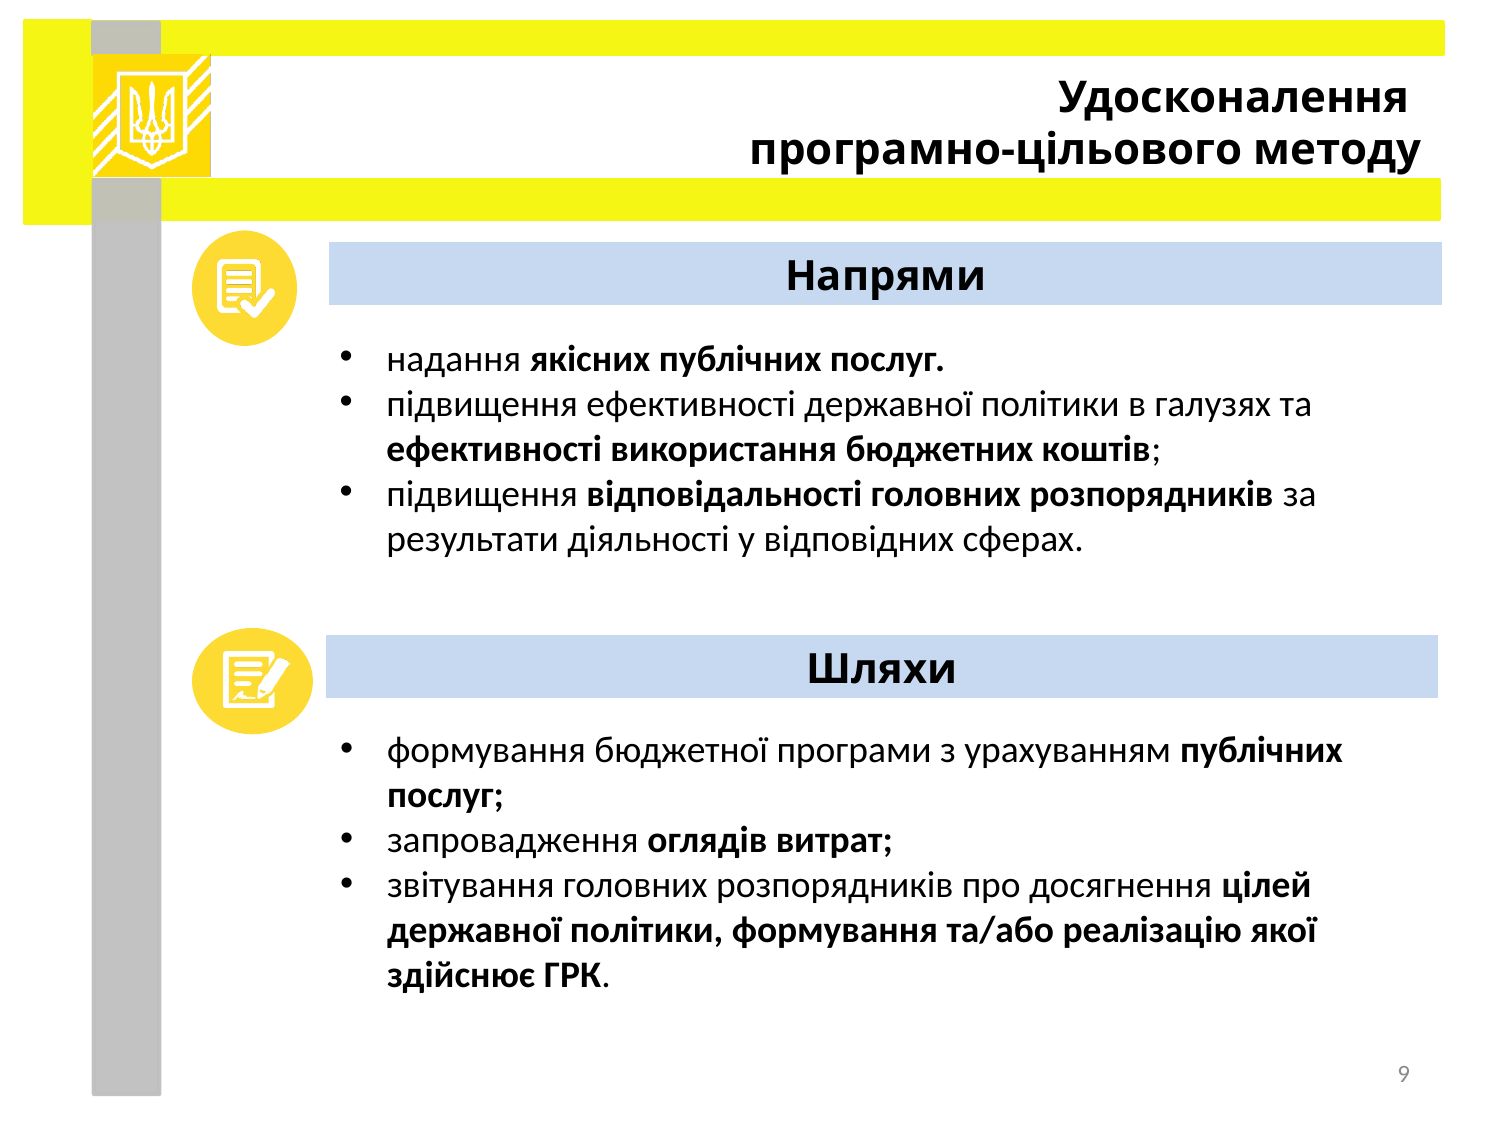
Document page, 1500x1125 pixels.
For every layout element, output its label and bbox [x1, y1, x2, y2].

text_box [191, 627, 314, 735]
text_box [24, 20, 1443, 1095]
text_box [191, 230, 298, 347]
picture [92, 54, 216, 177]
